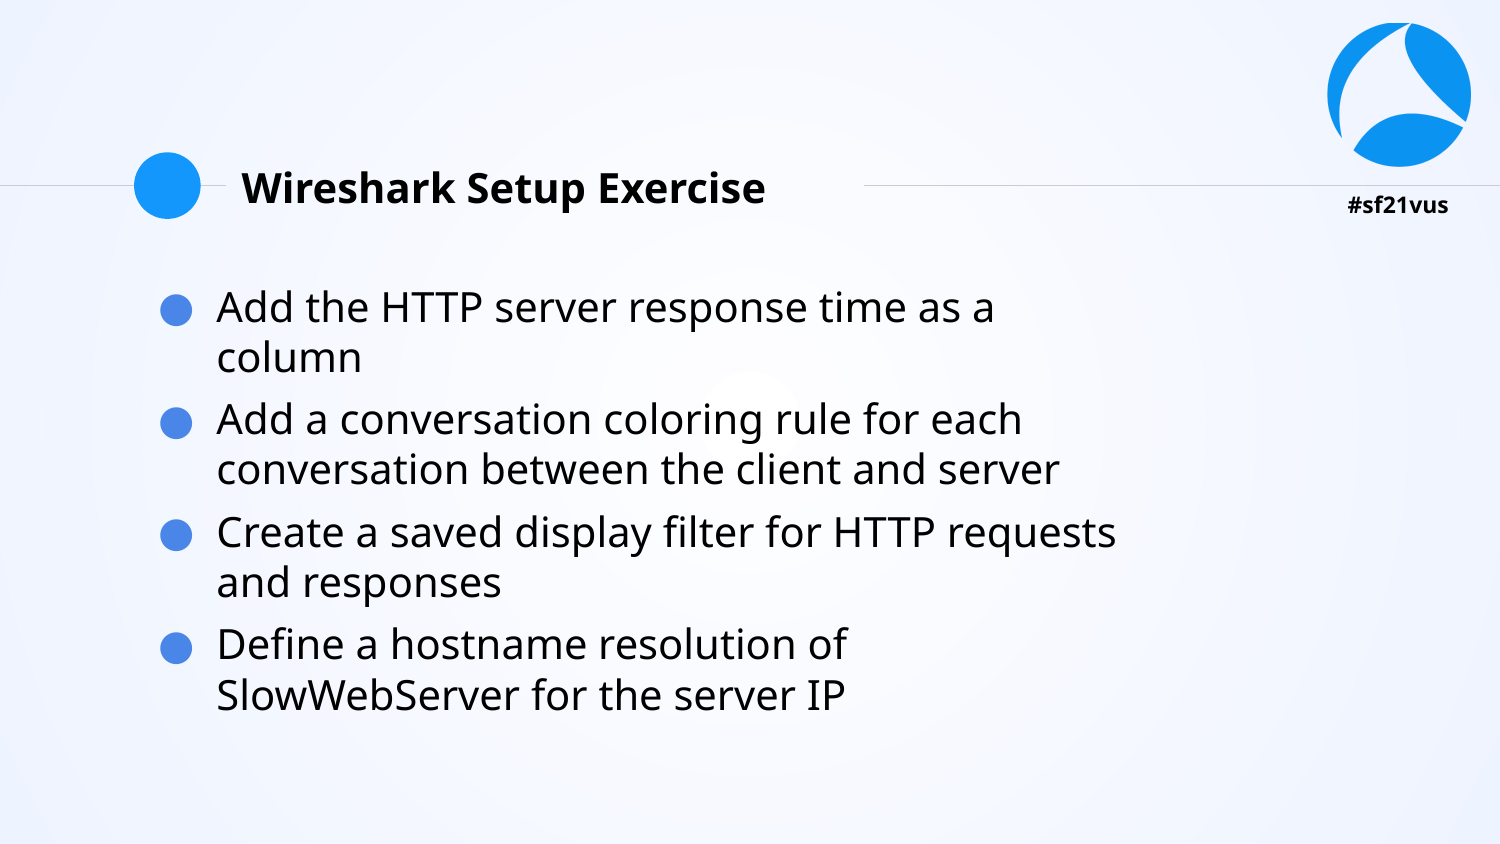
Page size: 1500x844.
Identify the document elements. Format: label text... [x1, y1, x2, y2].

title Wireshark Setup Exercise [226, 151, 863, 223]
list Add the HTTP server response time as a column Add a conversation coloring rule for each conversation between the client and server Create a saved display filter for HTTP requests and responses Define a hostname resolution of SlowWebServer for the server IP [126, 265, 1163, 796]
picture [1327, 23, 1471, 167]
